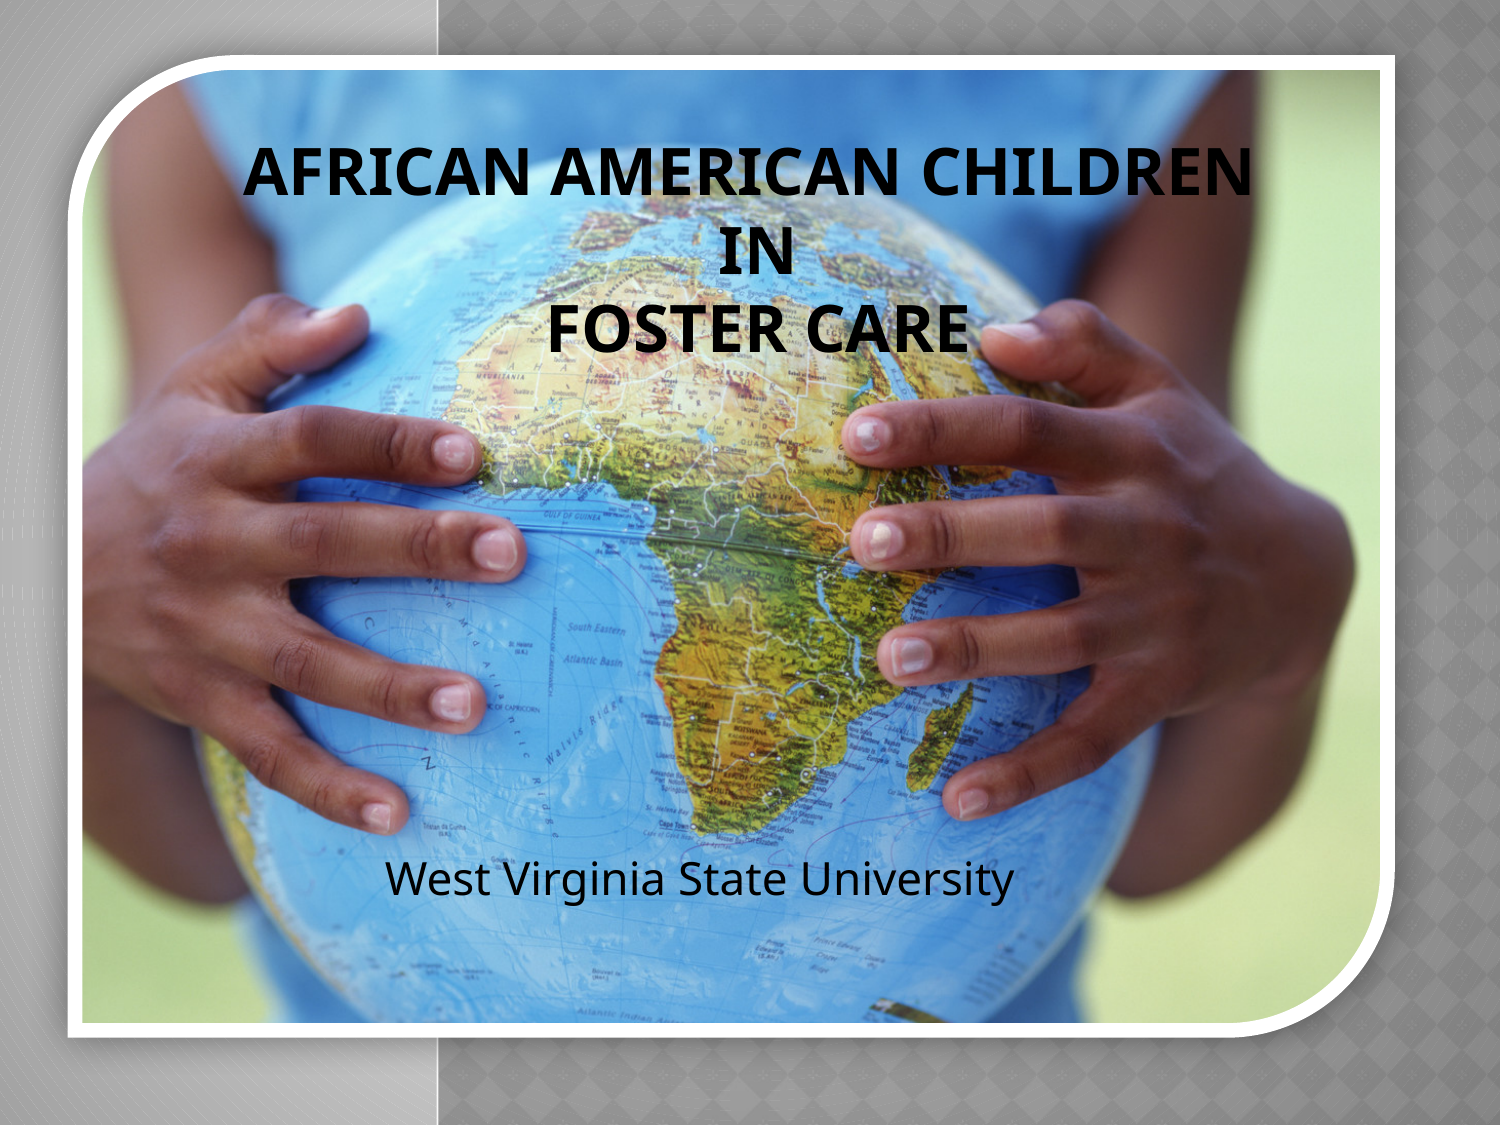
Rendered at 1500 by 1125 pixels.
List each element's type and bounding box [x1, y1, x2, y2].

picture [74, 62, 1388, 1031]
